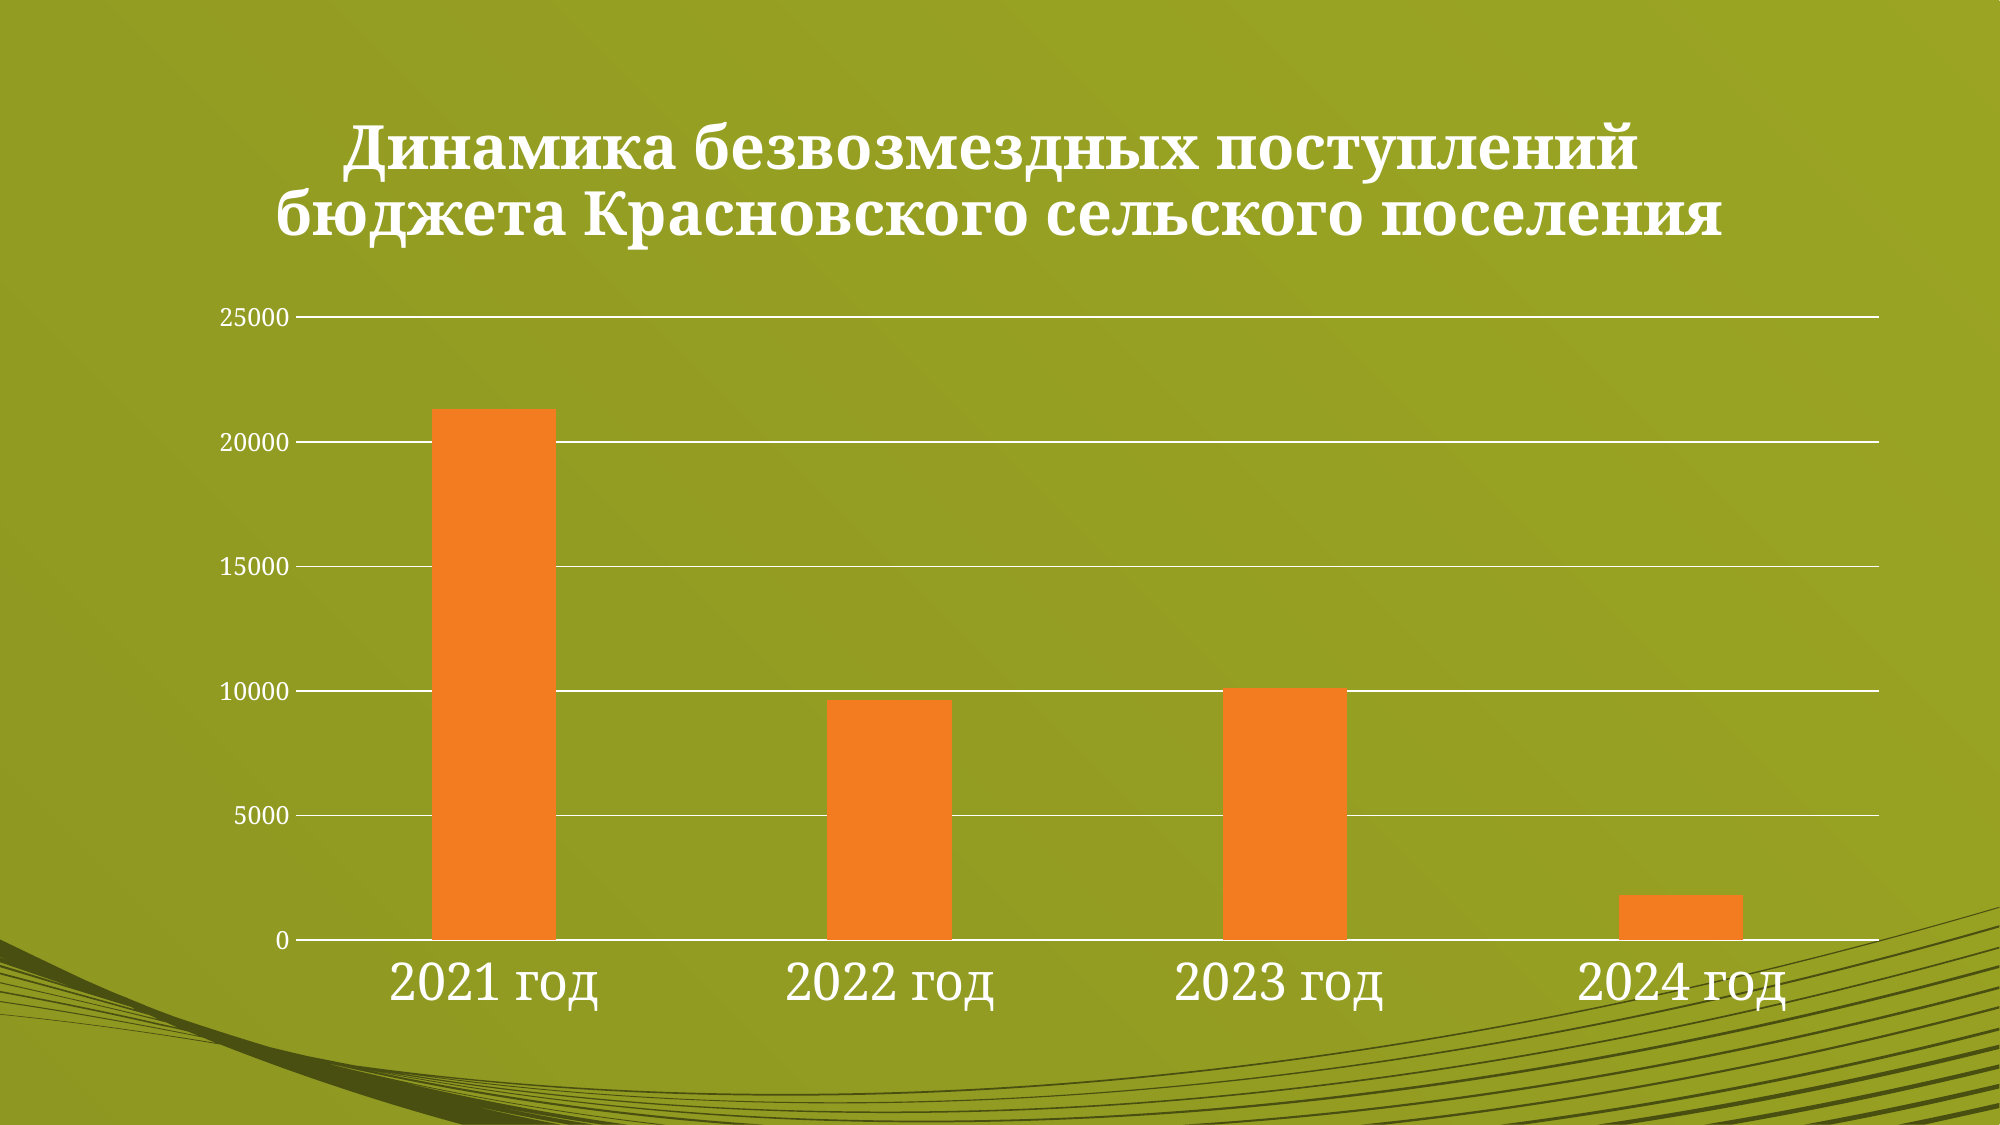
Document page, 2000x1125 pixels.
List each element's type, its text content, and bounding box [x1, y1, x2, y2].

title Динамика безвозмездных поступлений бюджета Красновского сельского поселения [249, 65, 1750, 257]
chart [89, 299, 1886, 1059]
